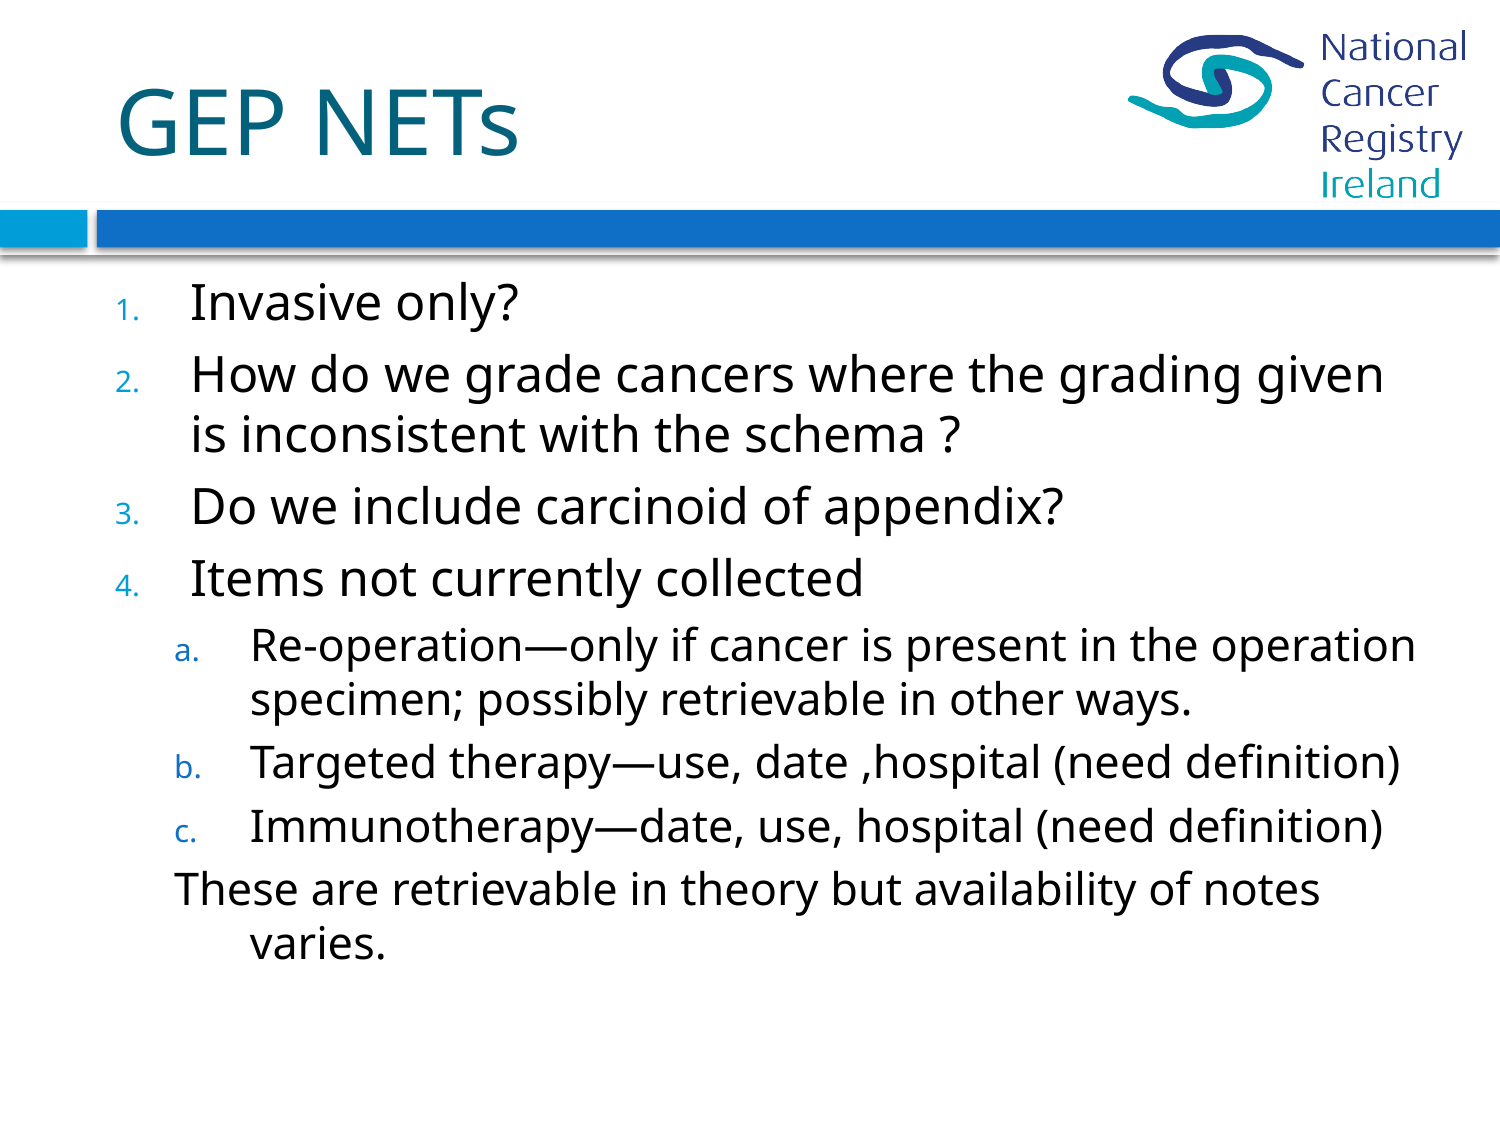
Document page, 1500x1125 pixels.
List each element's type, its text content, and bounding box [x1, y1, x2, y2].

list Invasive only? How do we grade cancers where the grading given is inconsistent with the schema ? Do we include carcinoid of appendix? Items not currently collected Re-operation—only if cancer is present in the operation specimen; possibly retrievable in other ways. Targeted therapy—use, date ,hospital (need definition) Immunotherapy—date, use, hospital (need definition) These are retrievable in theory but availability of notes varies. [100, 262, 1438, 1000]
picture [1127, 30, 1465, 199]
title GEP NETs [100, 37, 1122, 200]
